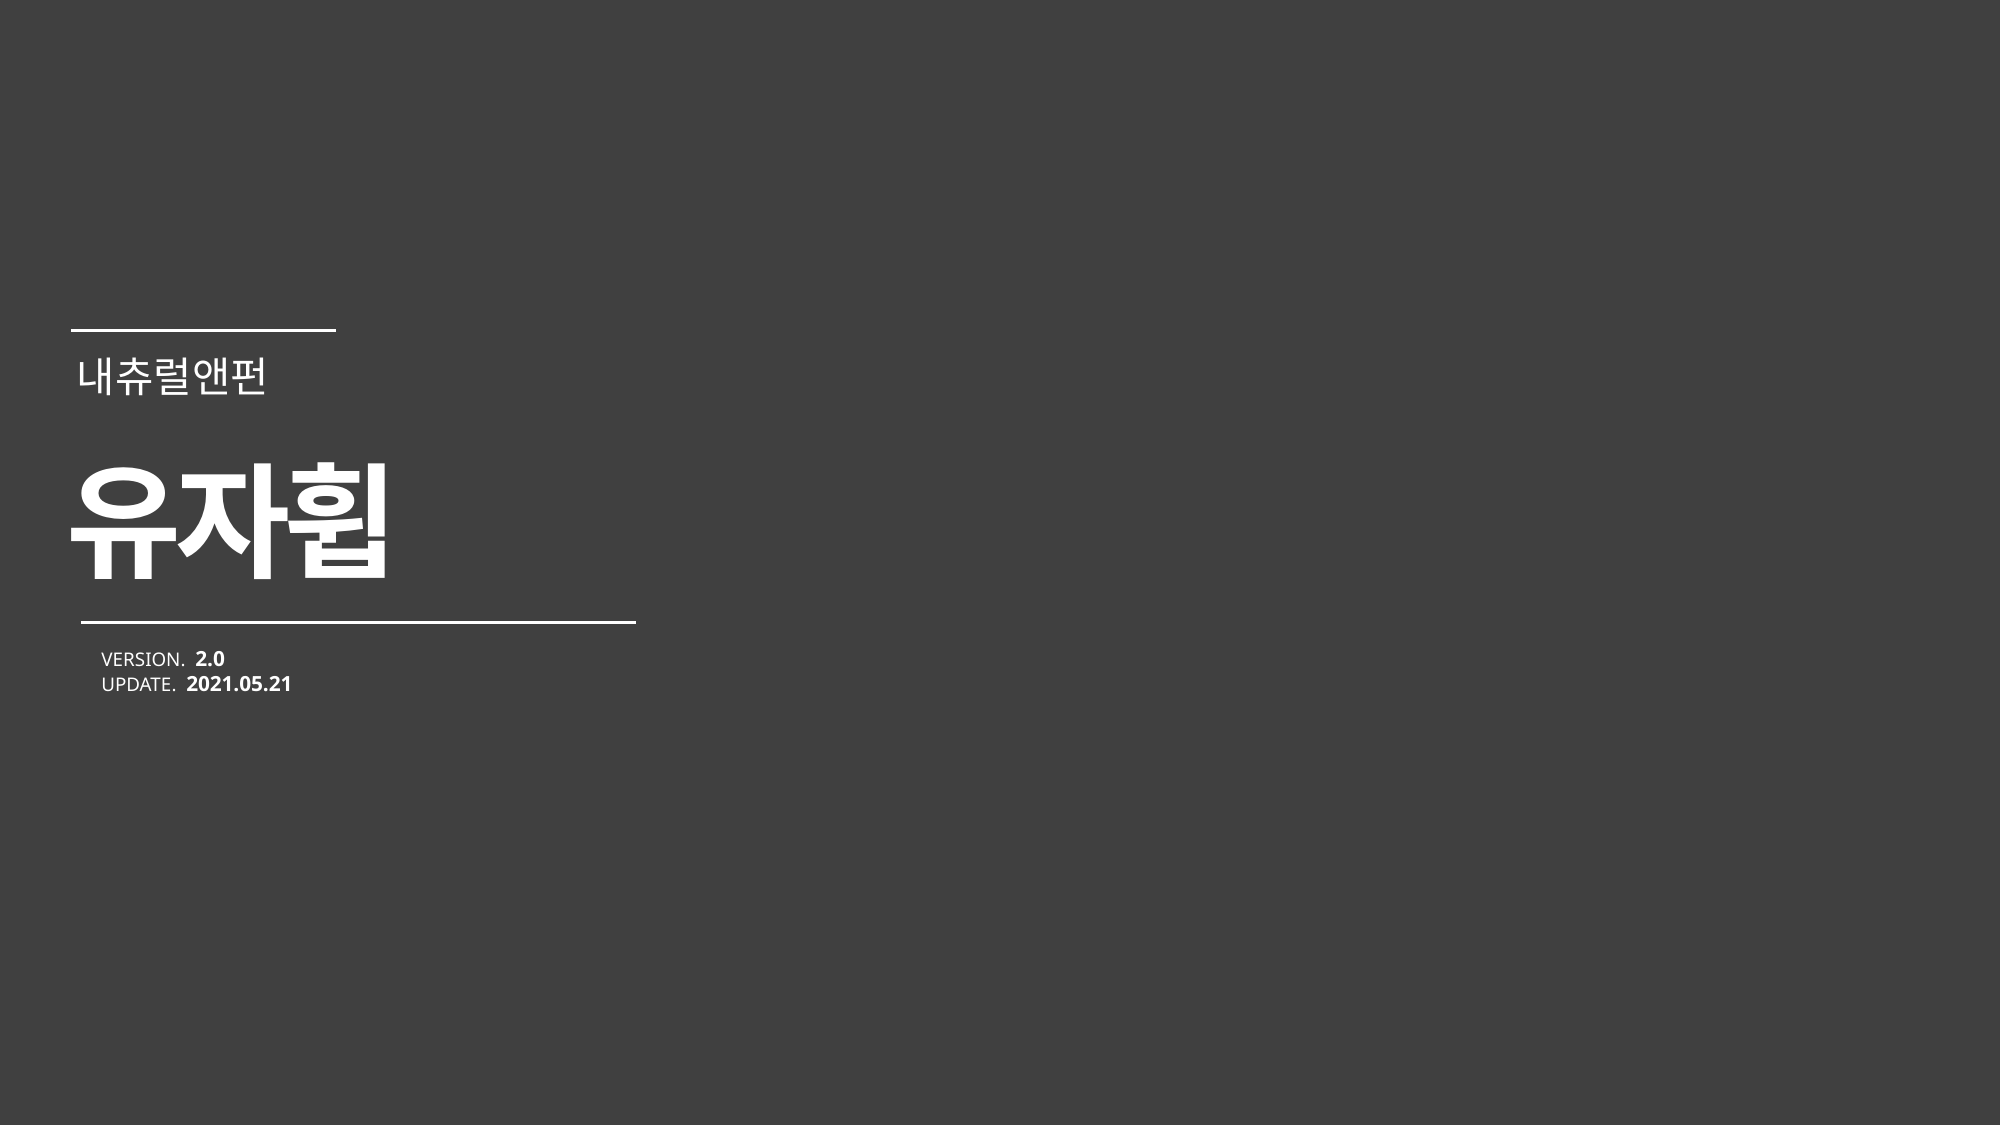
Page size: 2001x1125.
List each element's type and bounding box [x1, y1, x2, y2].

text_box [0, 0, 2000, 1125]
text_box [51, 330, 1931, 704]
